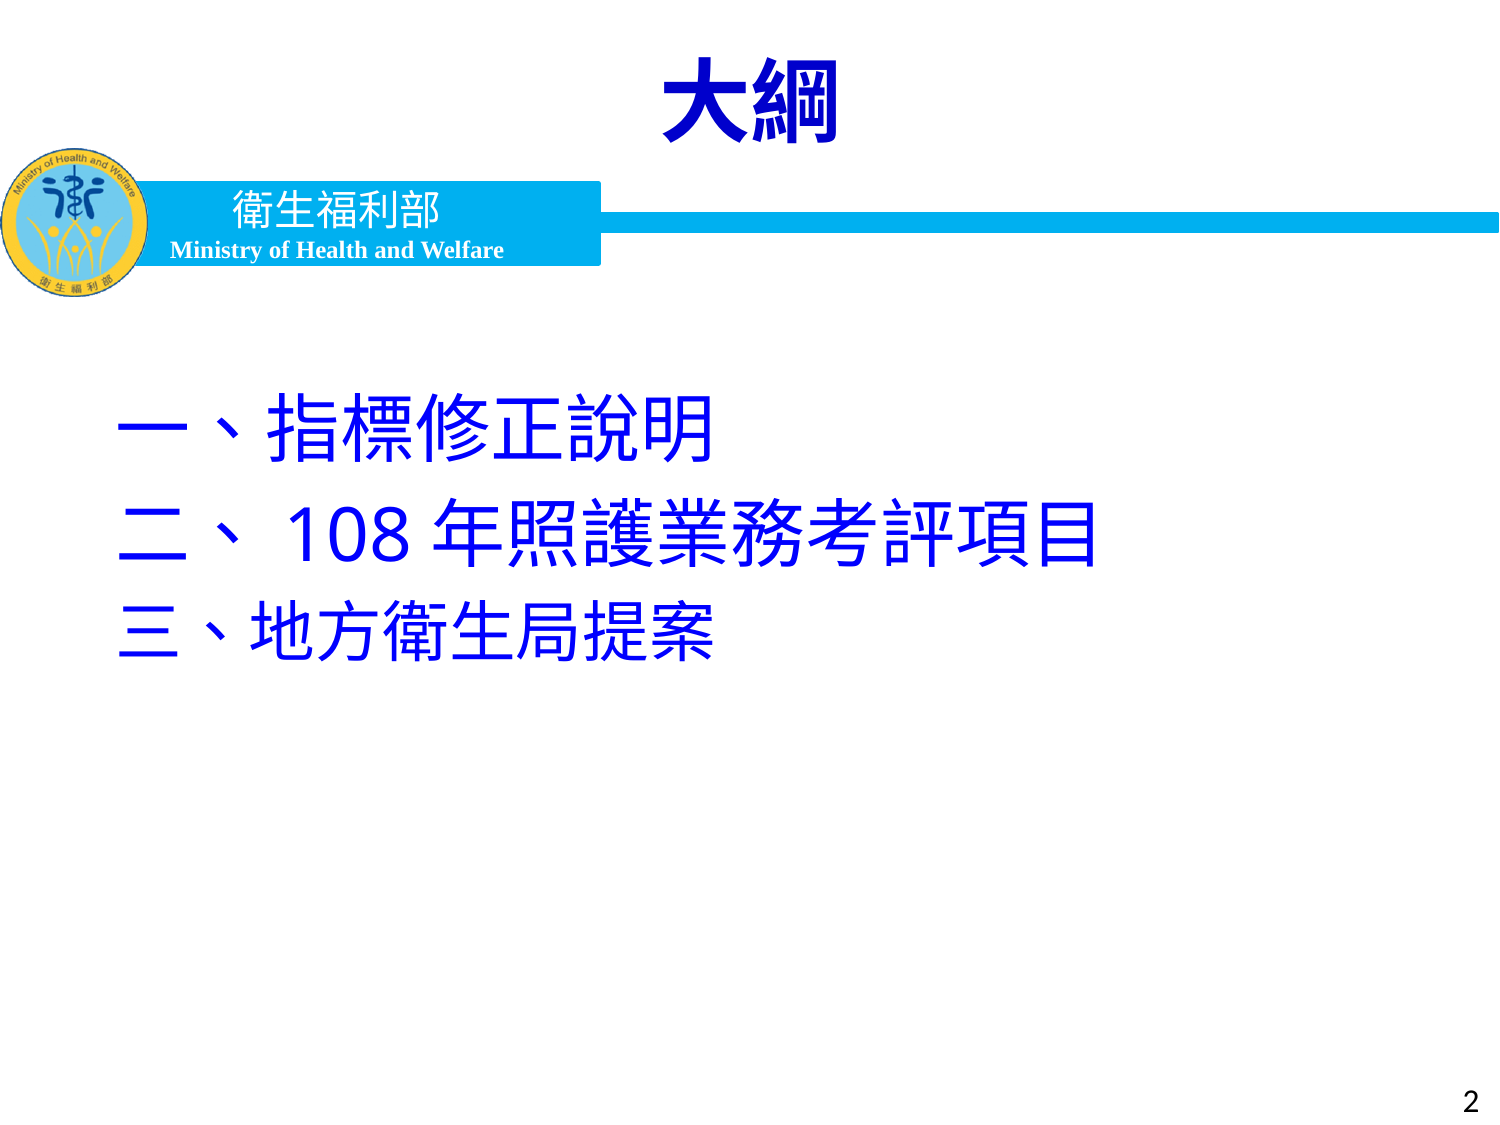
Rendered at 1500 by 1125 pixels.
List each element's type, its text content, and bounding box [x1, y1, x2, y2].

slide_number 2 [1144, 1069, 1495, 1125]
picture [0, 148, 148, 297]
title 大綱 [75, 4, 1427, 193]
text_box 一、指標修正說明 二、108年照護業務考評項目 三、地方衛生局提案 [100, 373, 1459, 953]
